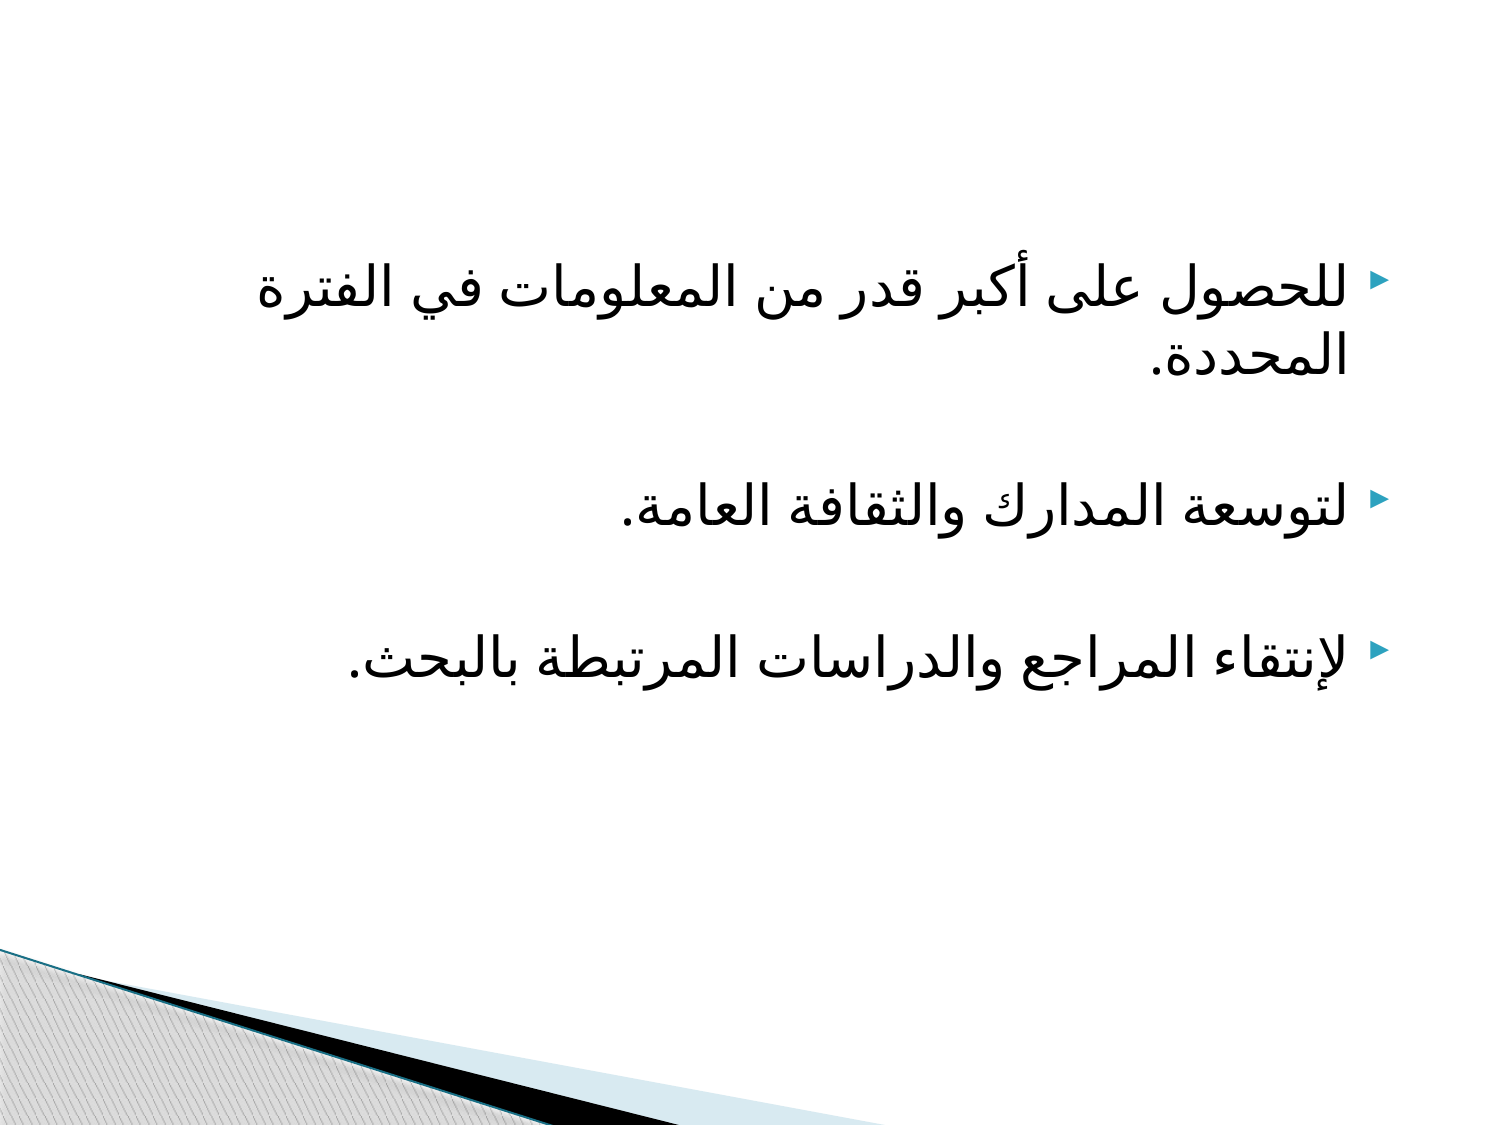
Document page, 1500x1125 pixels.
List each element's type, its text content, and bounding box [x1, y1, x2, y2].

list للحصول على أكبر قدر من المعلومات في الفترة المحددة. لتوسعة المدارك والثقافة العامة. لإنتقاء المراجع والدراسات المرتبطة بالبحث. [75, 243, 1425, 986]
